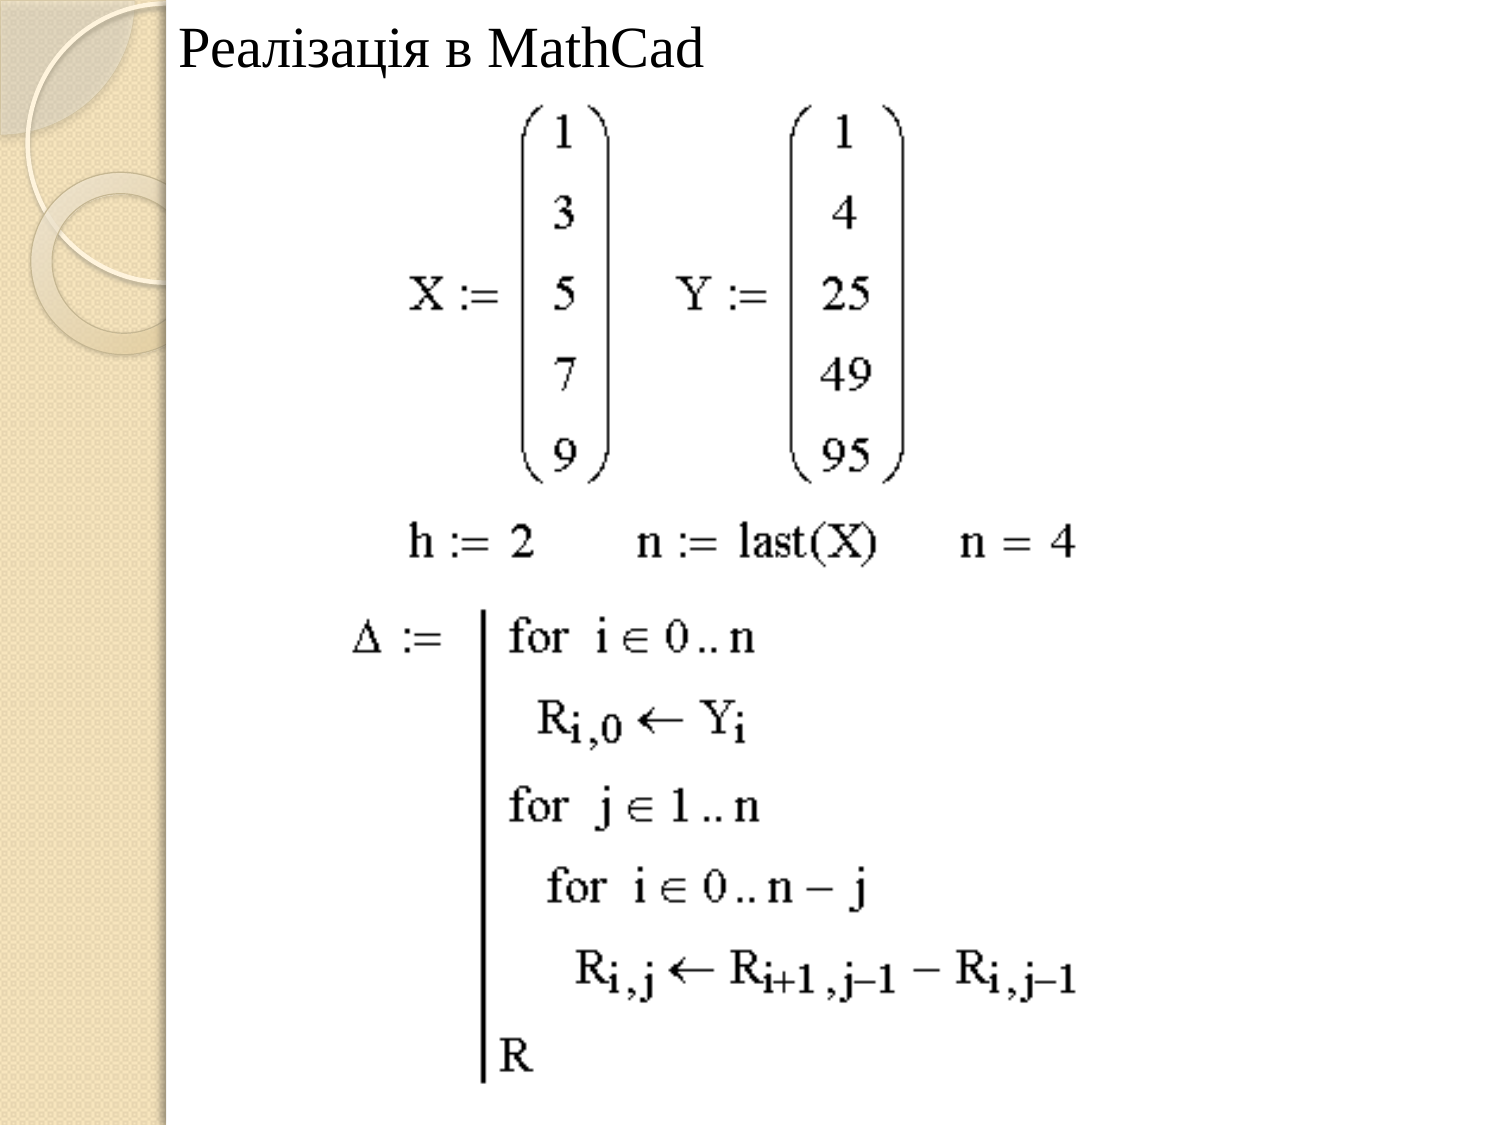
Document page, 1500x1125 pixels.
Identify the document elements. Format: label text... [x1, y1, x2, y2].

text_box Реалізація в MathCad [163, 1, 720, 87]
picture [300, 101, 1160, 1103]
